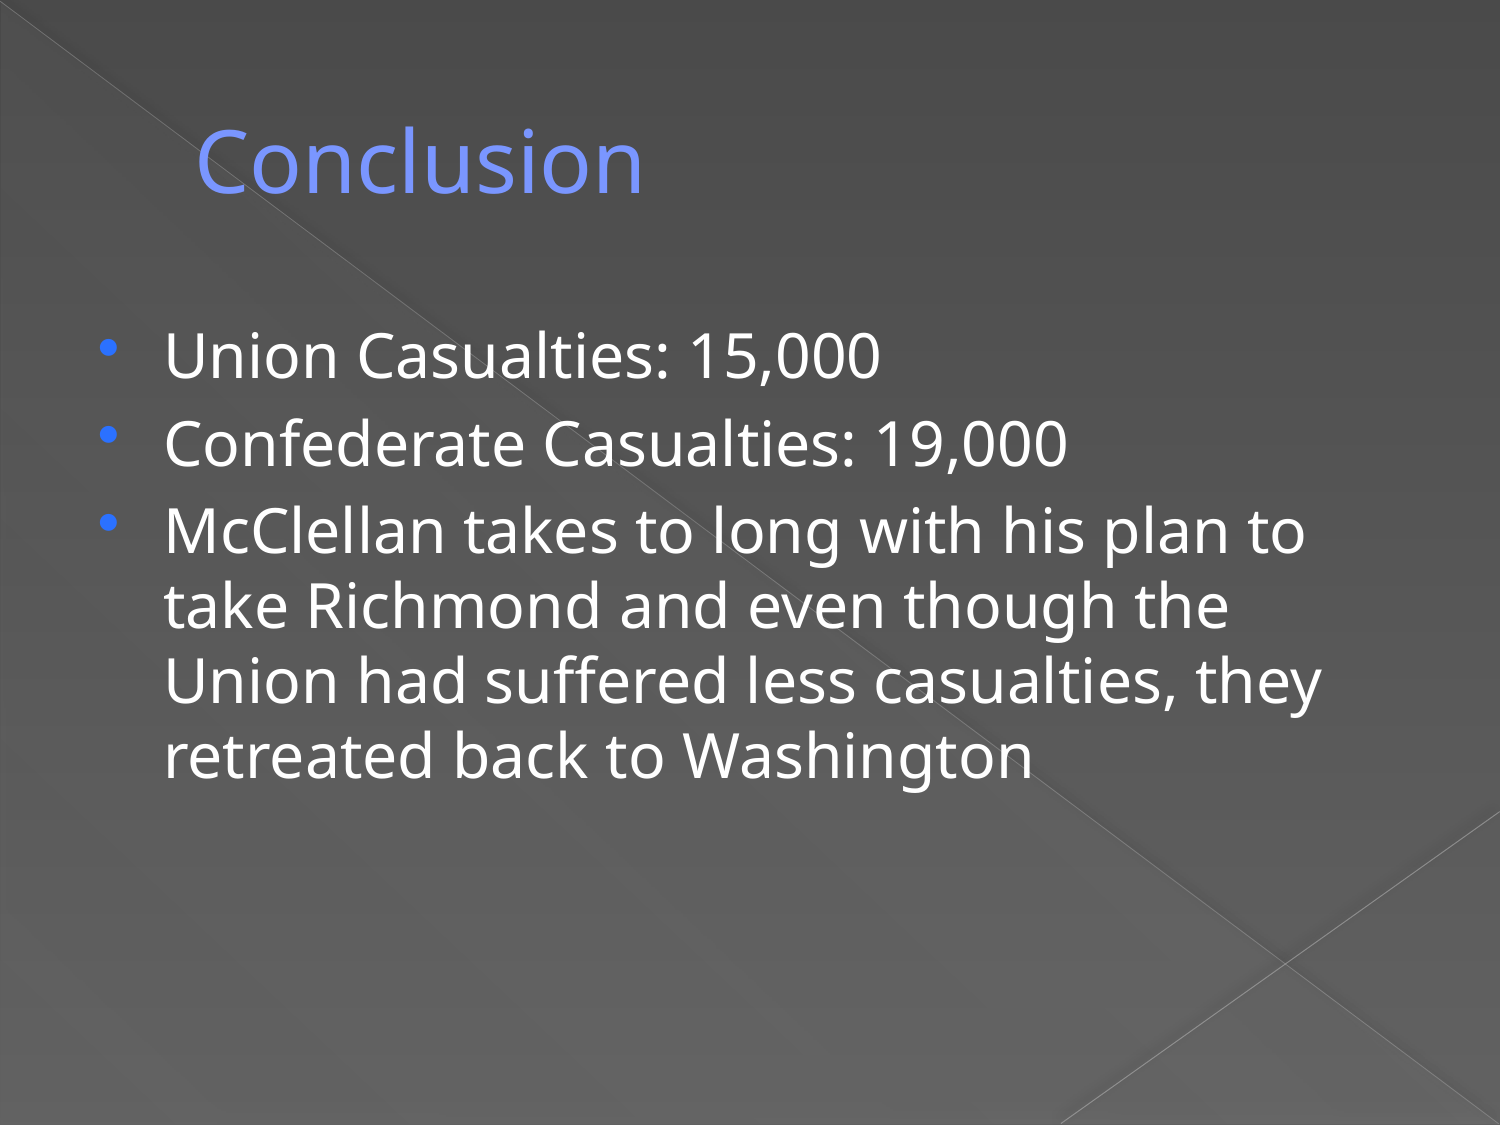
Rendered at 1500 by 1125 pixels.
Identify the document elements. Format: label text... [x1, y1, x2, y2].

title Conclusion [75, 43, 688, 274]
list Union Casualties: 15,000 Confederate Casualties: 19,000 McClellan takes to long with his plan to take Richmond and even though the Union had suffered less casualties, they retreated back to Washington [75, 308, 1425, 1059]
